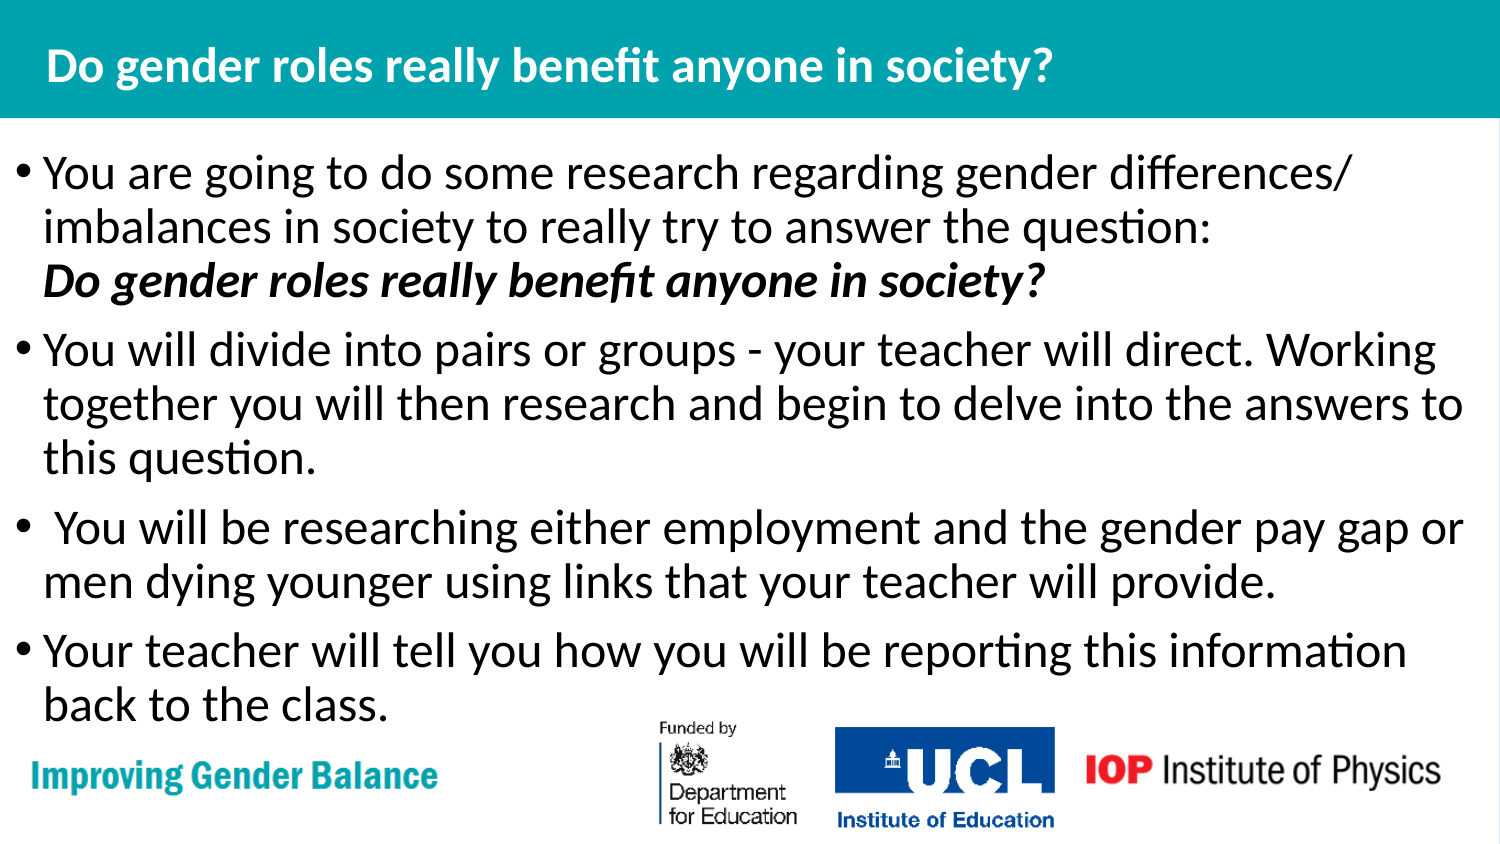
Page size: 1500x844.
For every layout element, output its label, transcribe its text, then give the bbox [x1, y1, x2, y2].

title Do gender roles really benefit anyone in society? [31, 31, 1382, 101]
picture [0, 784, 1500, 844]
list You are going to do some research regarding gender differences/ imbalances in society to really try to answer the question: Do gender roles really benefit anyone in society? You will divide into pairs or groups - your teacher will direct. Working together you will then research and begin to delve into the answers to this question. You will be researching either employment and the gender pay gap or men dying younger using links that your teacher will provide. Your teacher will tell you how you will be reporting this information back to the class. [0, 138, 1500, 784]
picture [0, 0, 1500, 138]
